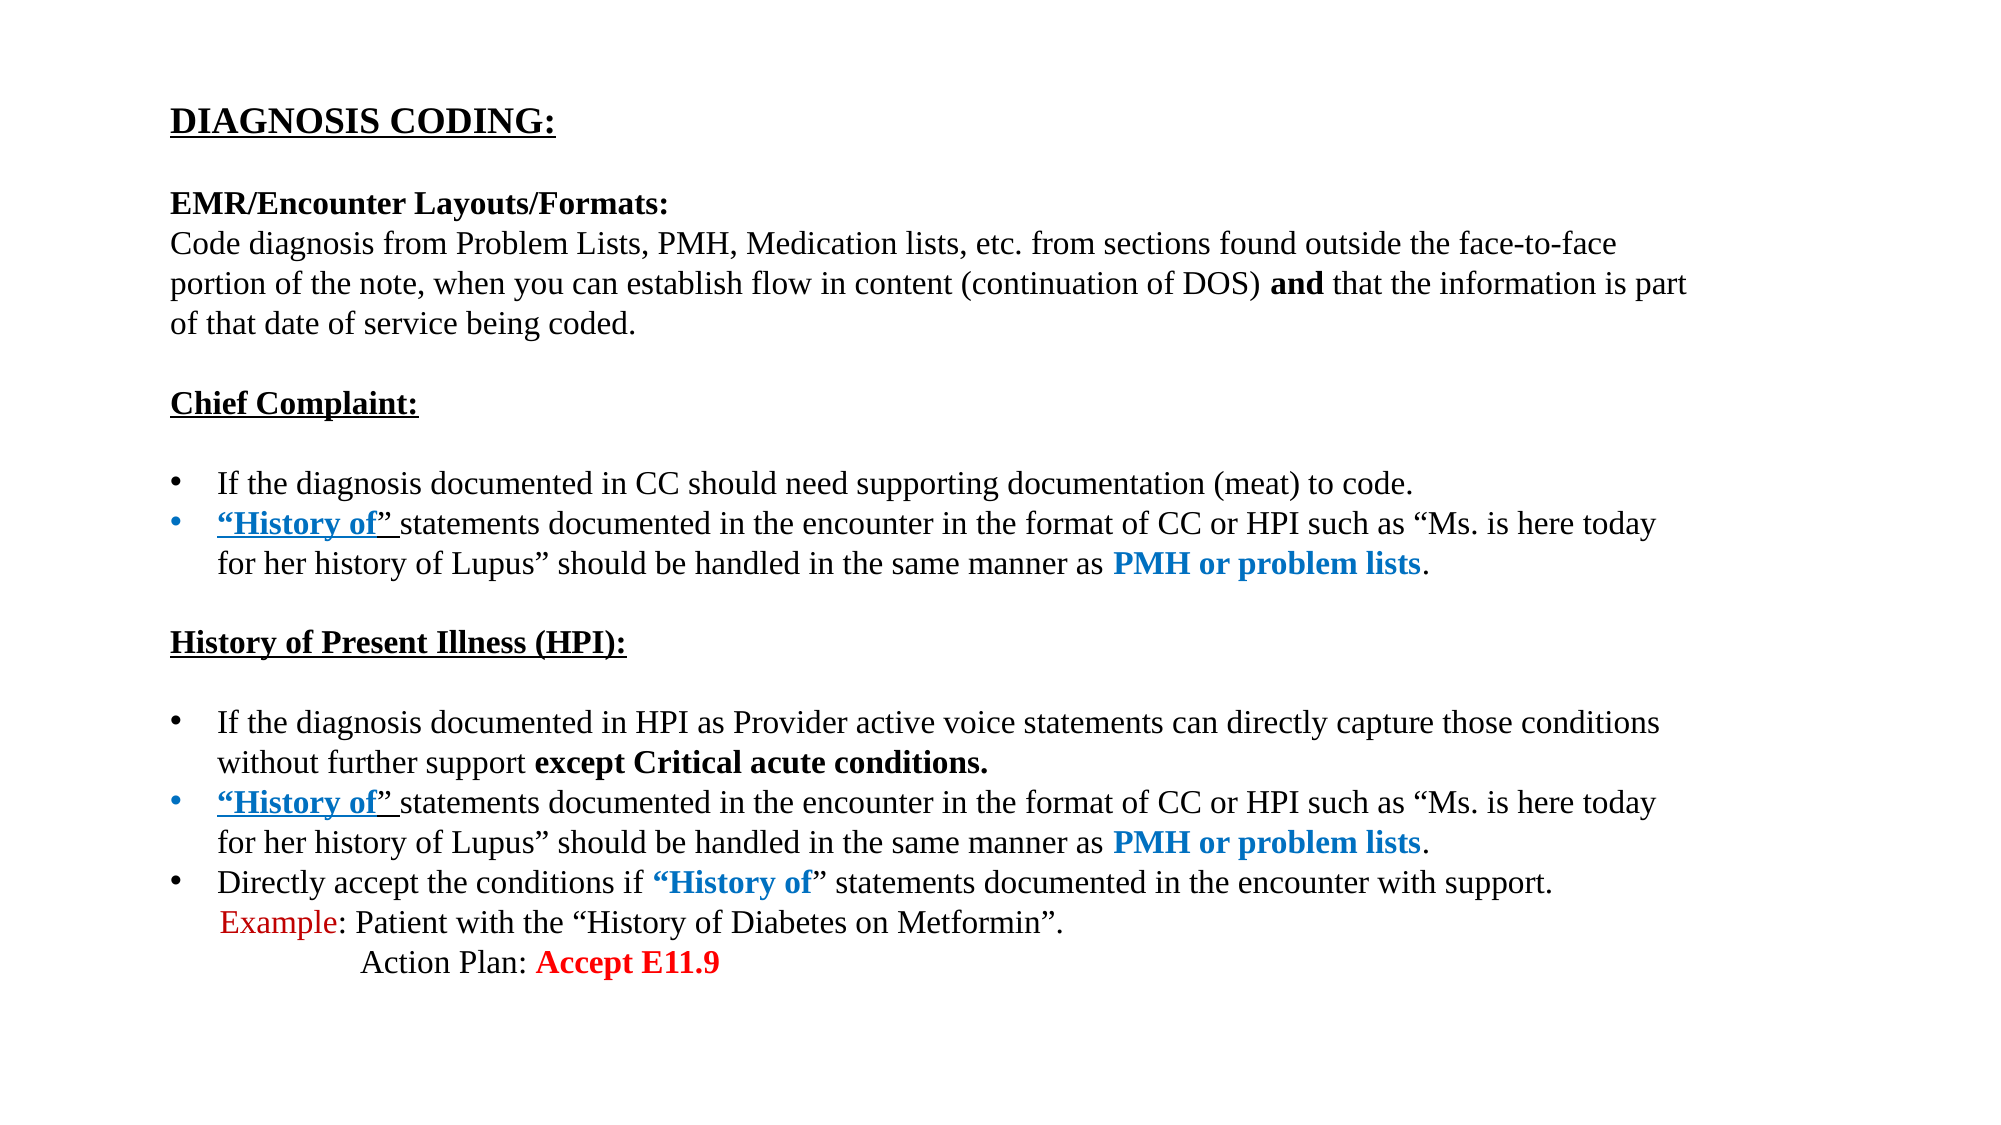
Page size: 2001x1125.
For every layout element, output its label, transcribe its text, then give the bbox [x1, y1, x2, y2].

text_box DIAGNOSIS CODING: EMR/Encounter Layouts/Formats: Code diagnosis from Problem Lists, PMH, Medication lists, etc. from sections found outside the face-to-face portion of the note, when you can establish flow in content (continuation of DOS) and that the information is part of that date of service being coded. Chief Complaint: If the diagnosis documented in CC should need supporting documentation (meat) to code. “History of” statements documented in the encounter in the format of CC or HPI such as “Ms. is here today for her history of Lupus” should be handled in the same manner as PMH or problem lists. History of Present Illness (HPI): If the diagnosis documented in HPI as Provider active voice statements can directly capture those conditions without further support except Critical acute conditions. “History of” statements documented in the encounter in the format of CC or HPI such as “Ms. is here today for her history of Lupus” should be handled in the same manner as PMH or problem lists. Directly accept the conditions if “History of” statements documented in the encounter with support. Example: Patient with the “History of Diabetes on Metformin”. Action Plan: Accept E11.9 [155, 89, 1710, 1028]
